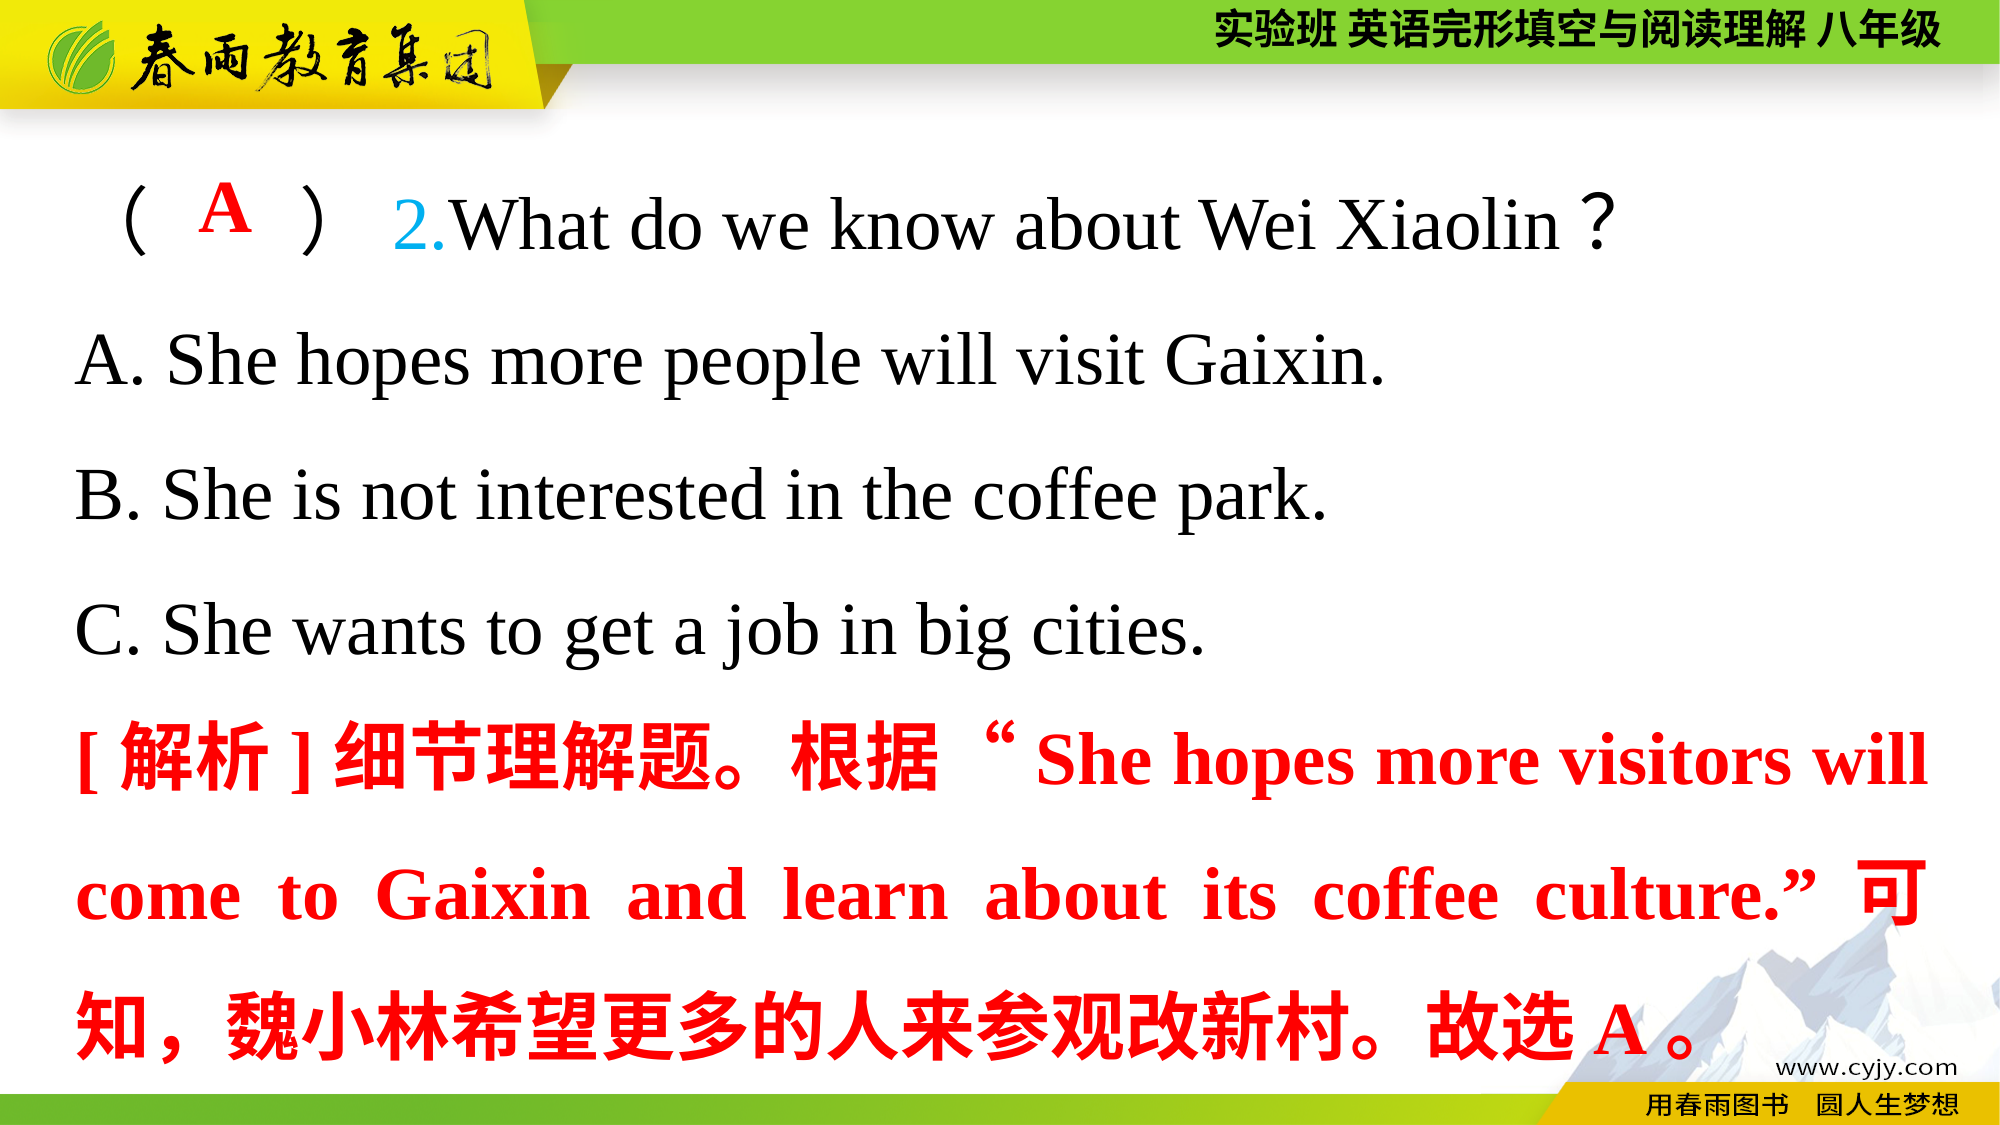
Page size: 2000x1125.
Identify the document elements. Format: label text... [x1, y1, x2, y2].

picture [0, 0, 2000, 1125]
list （ ）2.What do we know about Wei Xiaolin？ A. She hopes more people will visit Gaixin. B. She is not interested in the coffee park. C. She wants to get a job in big cities. [59, 122, 1944, 667]
text_box [解析]细节理解题。根据“She hopes more visitors will come to Gaixin and learn about its coffee culture.”可知，魏小林希望更多的人来参观改新村。故选A。 [60, 656, 1945, 1077]
text_box A [183, 149, 268, 255]
